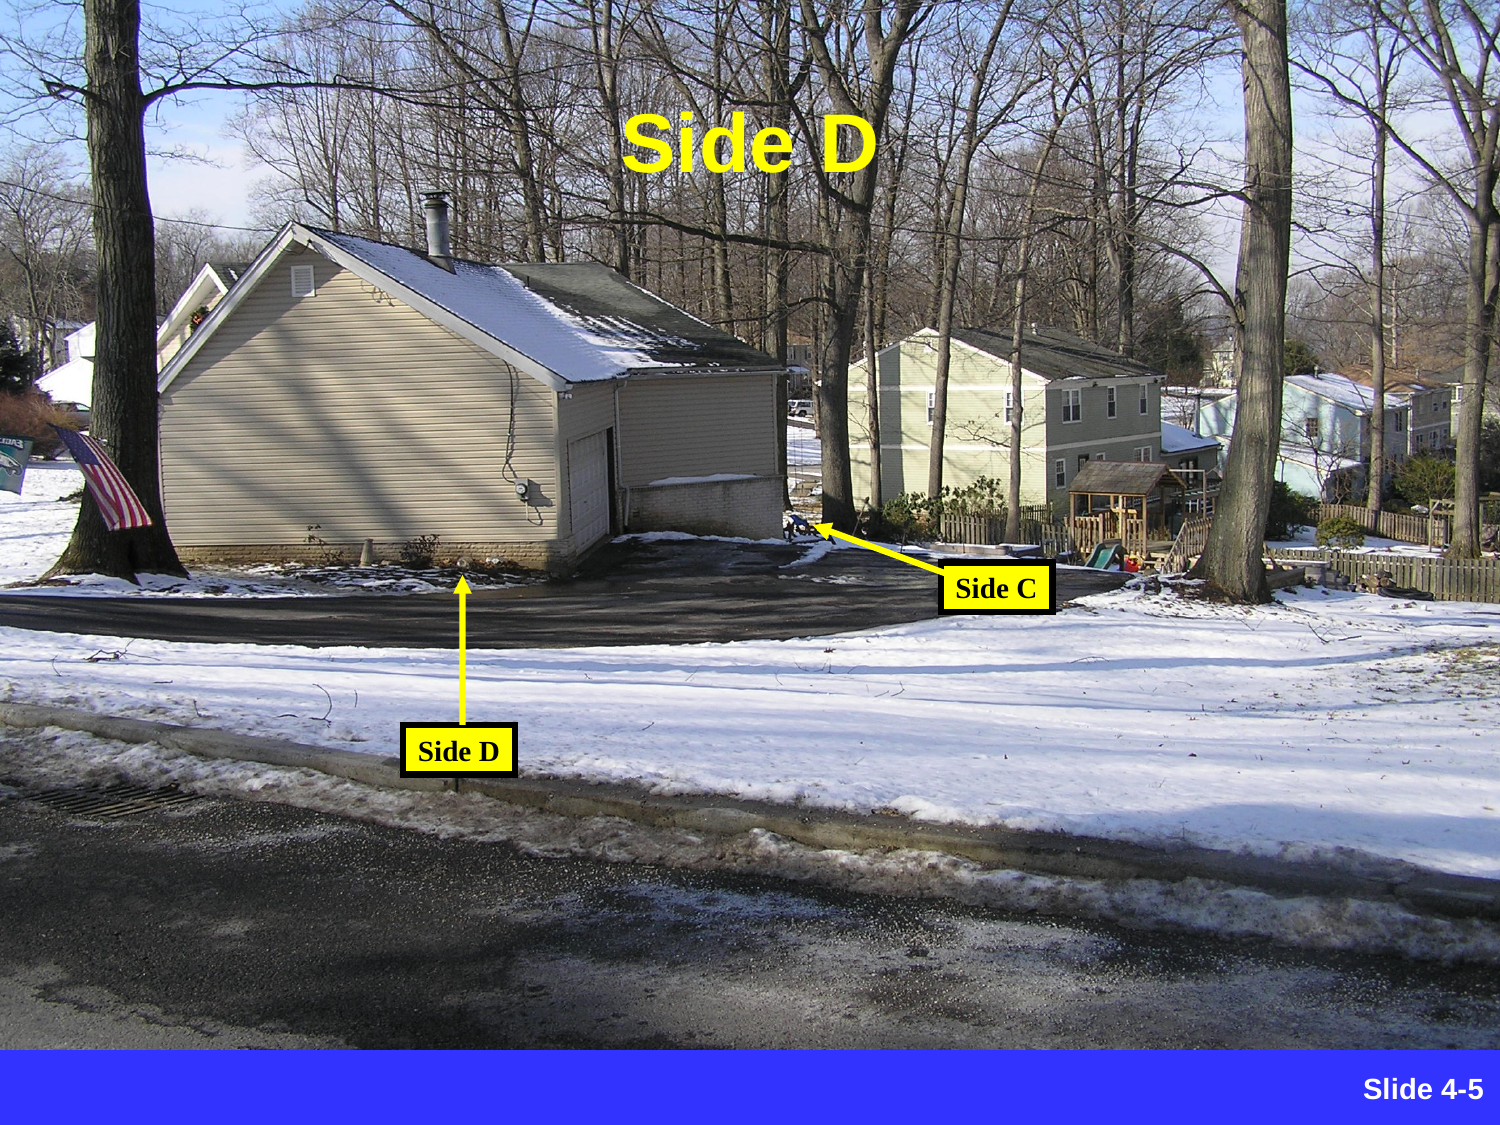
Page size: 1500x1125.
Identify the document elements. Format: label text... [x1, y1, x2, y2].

picture [0, 0, 1500, 1051]
slide_number Slide 4-82 [1148, 1062, 1499, 1125]
